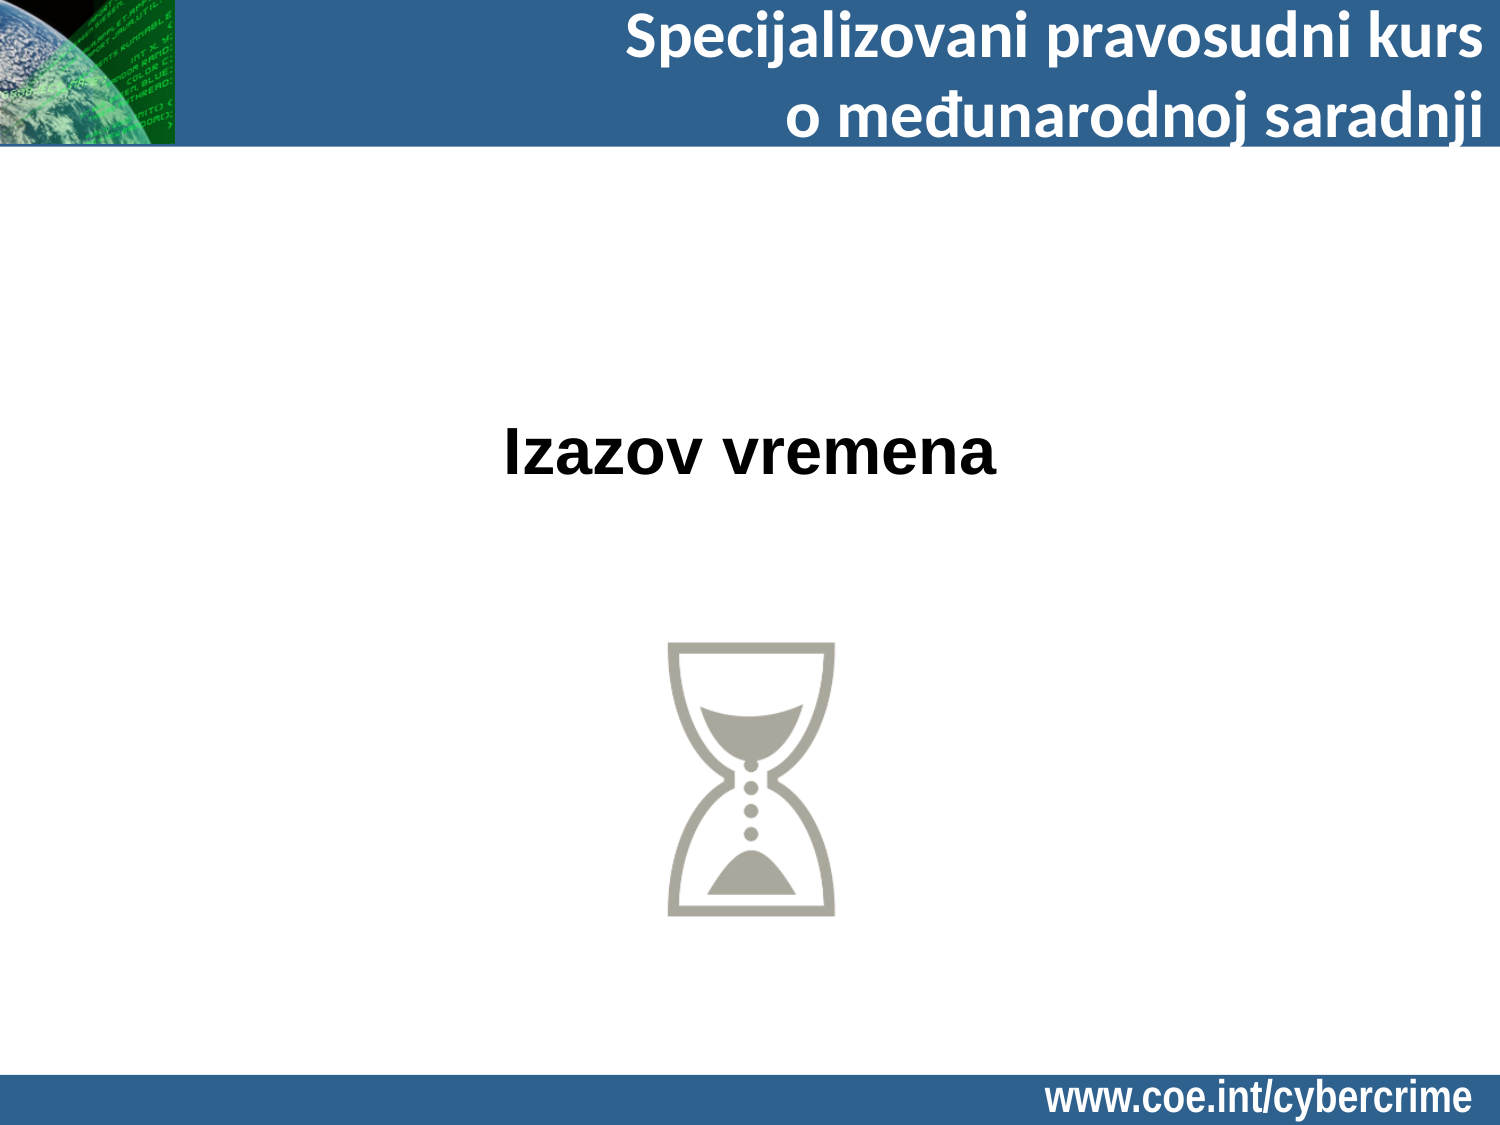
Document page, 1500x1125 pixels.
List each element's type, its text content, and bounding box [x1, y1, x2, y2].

text_box Specijalizovani pravosudni kurs o međunarodnoj saradnji [177, 0, 1500, 149]
text_box www.coe.int/cybercrime [1030, 1059, 1500, 1125]
text_box Izazov vremena [50, 352, 1450, 496]
picture [0, 0, 175, 144]
text_box [0, 1073, 1030, 1125]
picture [601, 630, 899, 929]
